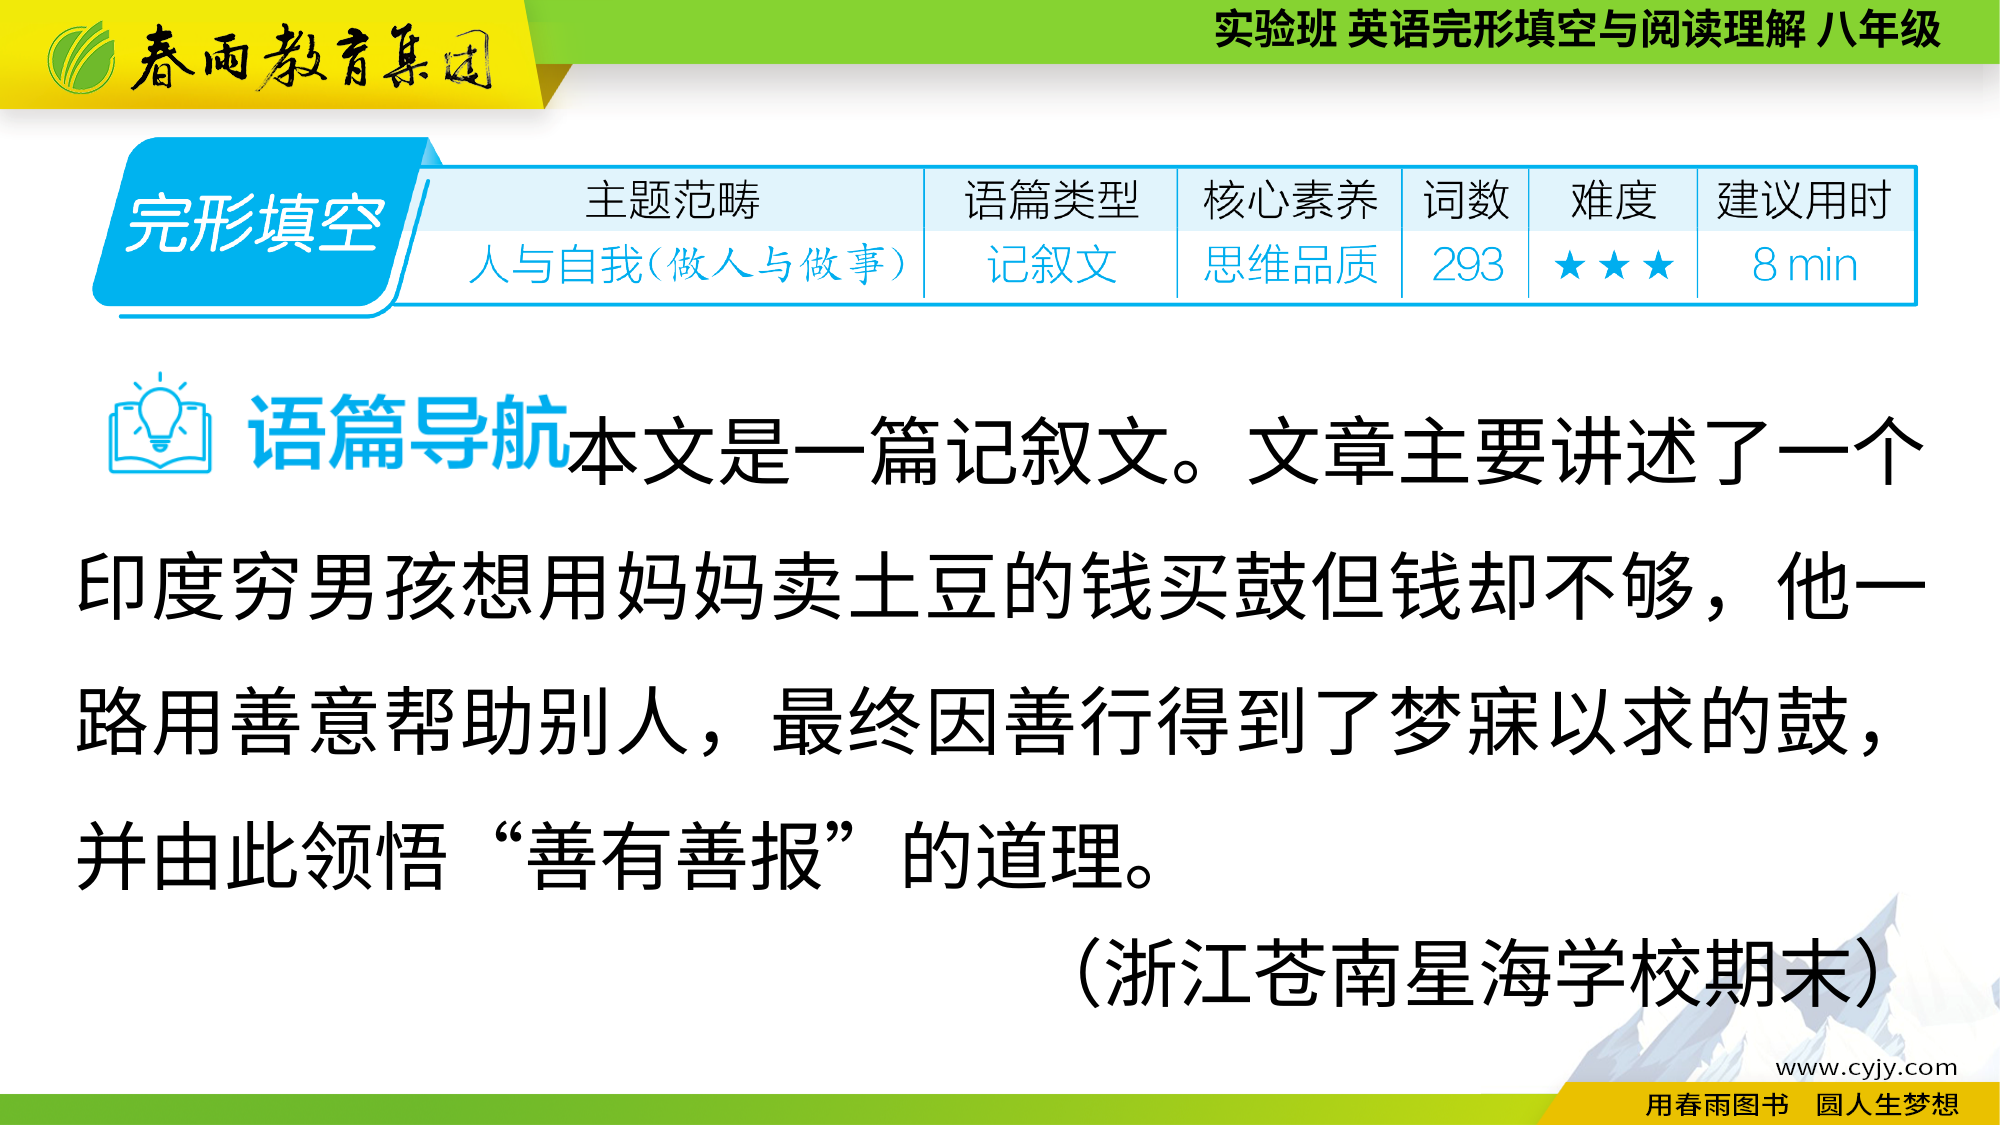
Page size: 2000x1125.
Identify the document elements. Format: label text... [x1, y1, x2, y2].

text_box （浙江苍南星海学校期末） [59, 873, 1944, 1024]
list 本文是一篇记叙文。文章主要讲述了一个印度穷男孩想用妈妈卖土豆的钱买鼓但钱却不够，他一路用善意帮助别人，最终因善行得到了梦寐以求的鼓，并由此领悟“善有善报”的道理。 [59, 351, 1944, 873]
picture [0, 0, 2000, 1125]
